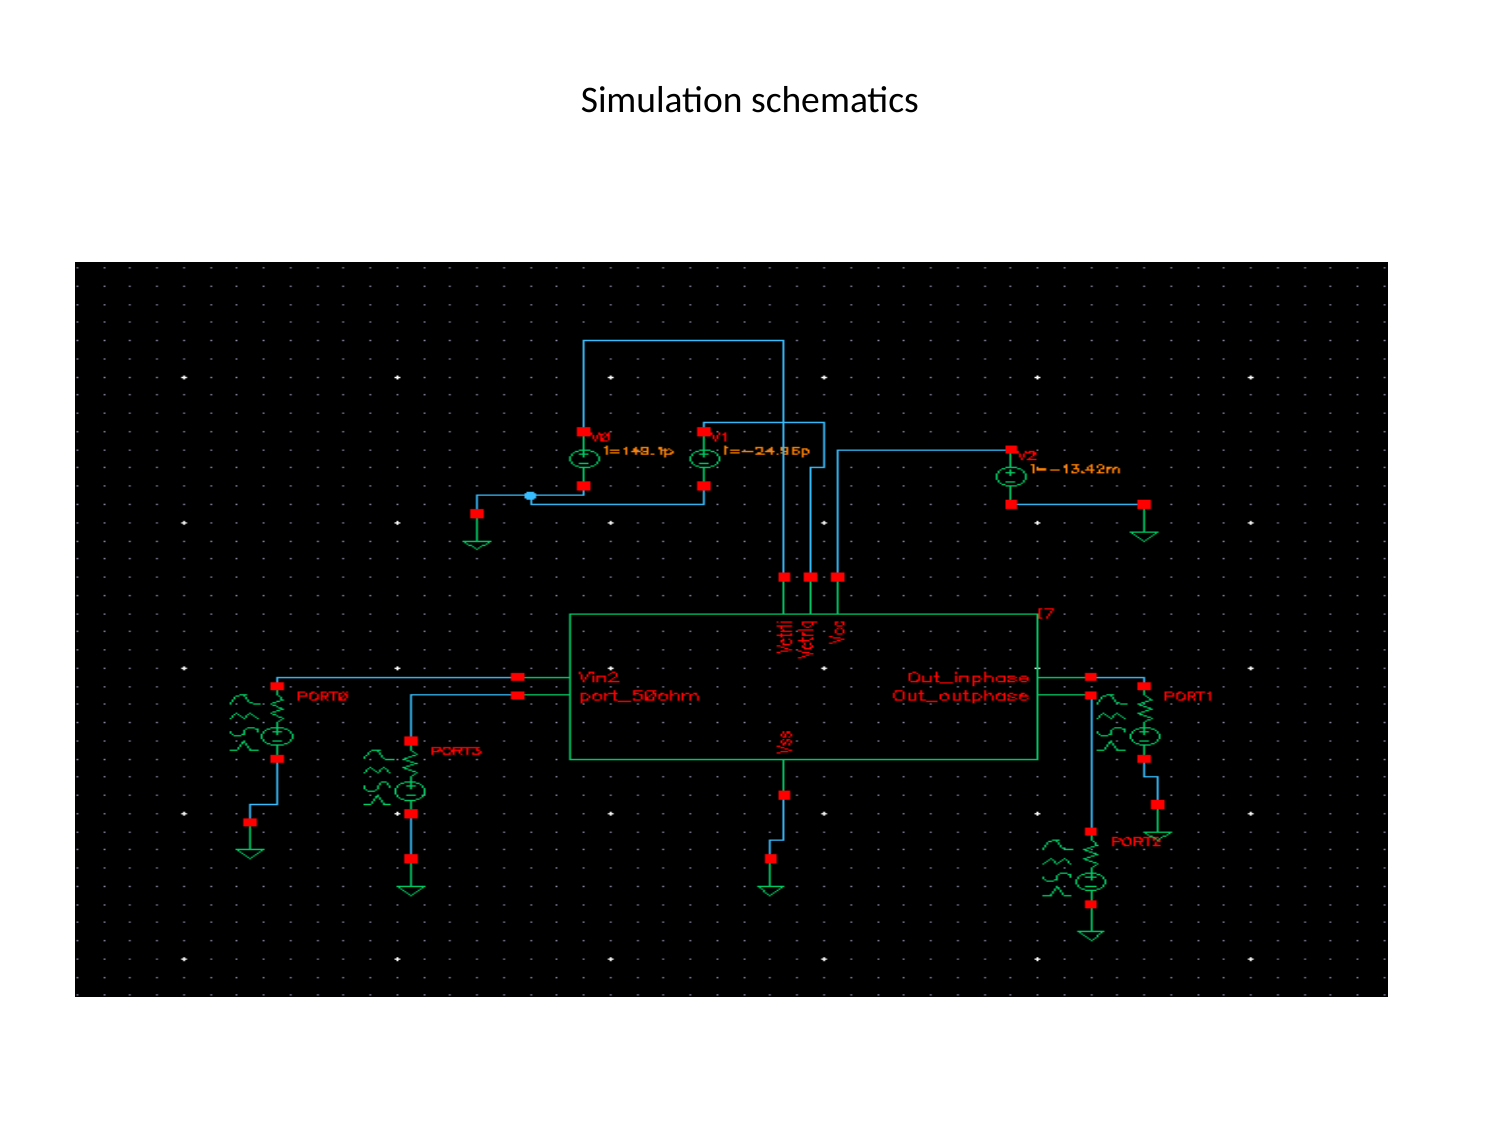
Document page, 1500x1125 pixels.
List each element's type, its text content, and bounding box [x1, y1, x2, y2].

picture [74, 262, 1388, 998]
title Simulation schematics [75, 45, 1425, 150]
